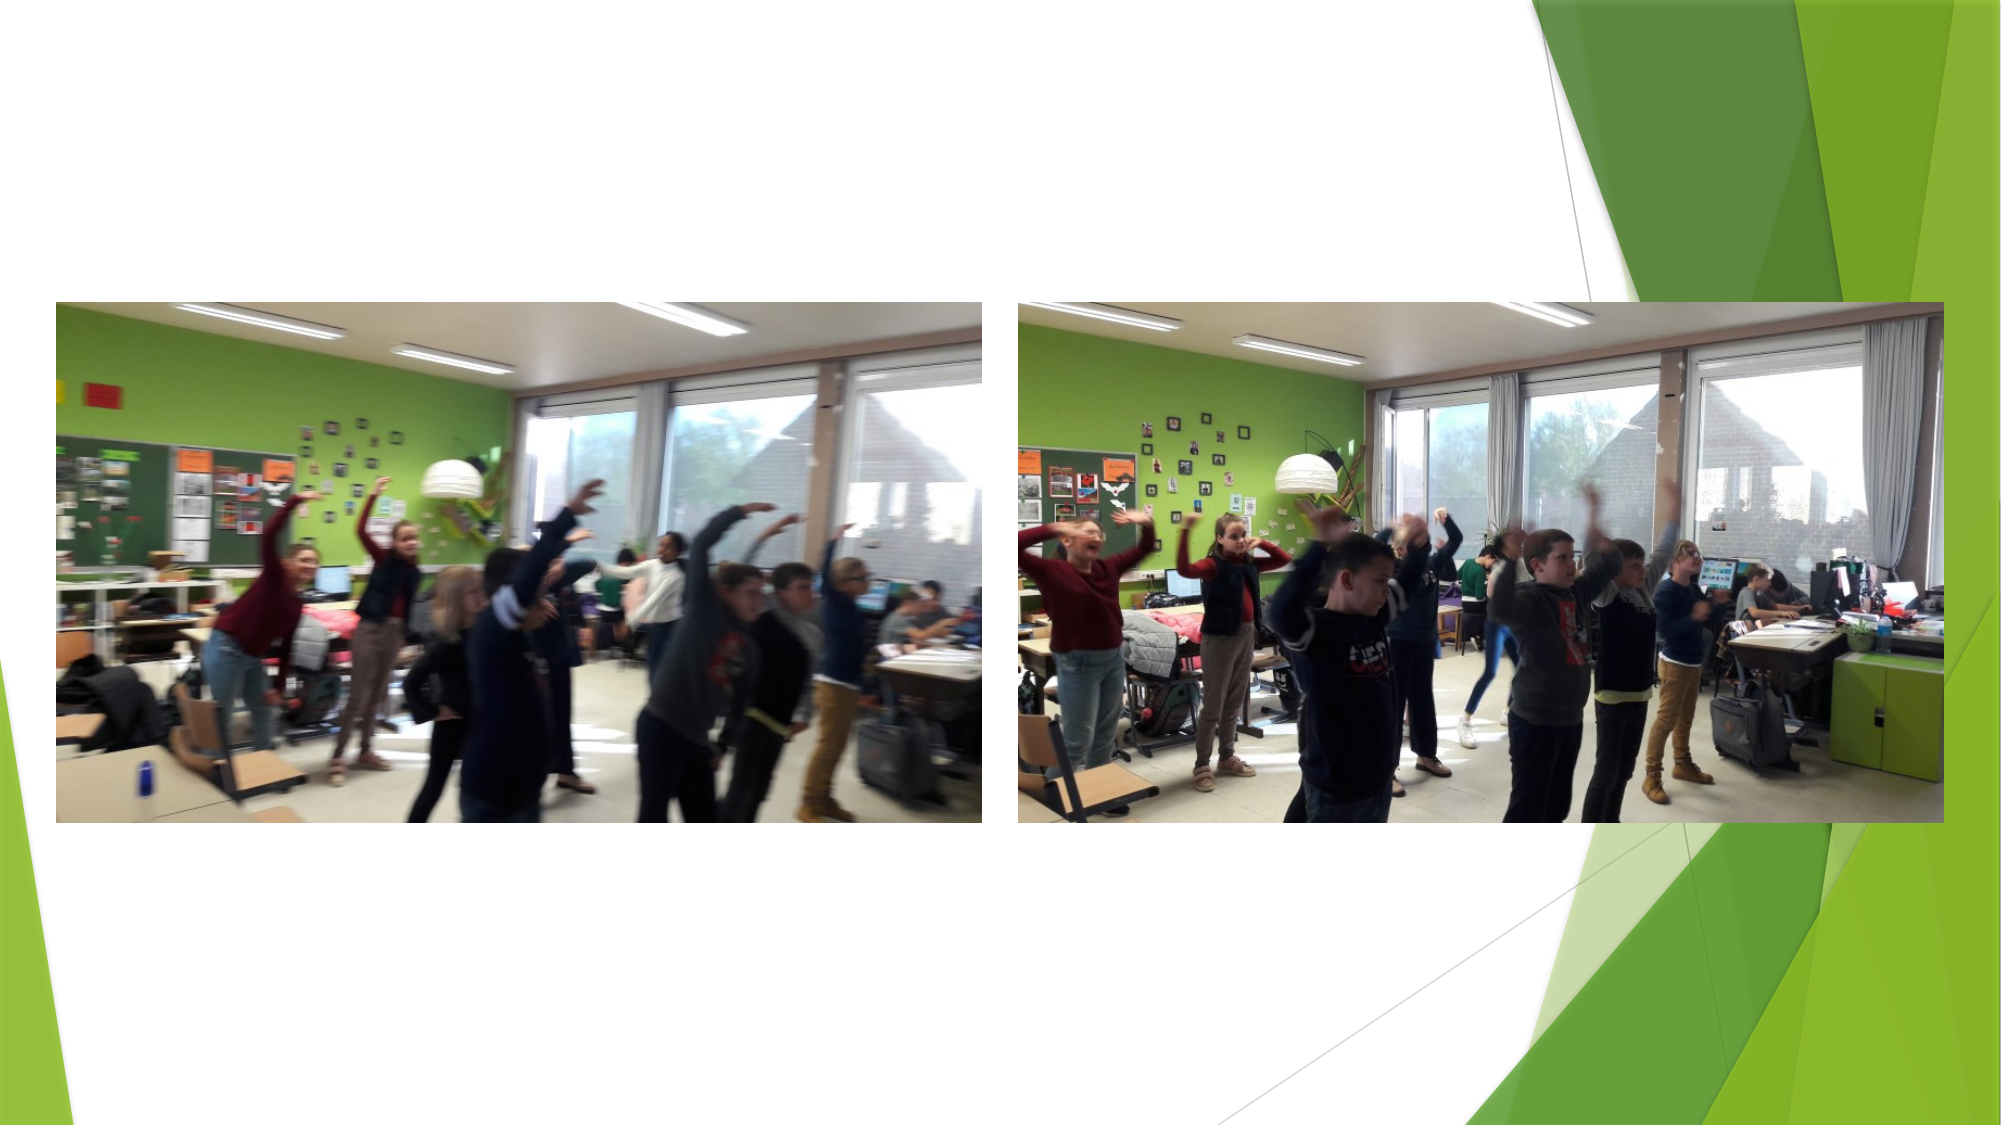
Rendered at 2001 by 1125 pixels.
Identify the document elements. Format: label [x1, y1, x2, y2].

picture [55, 301, 982, 824]
picture [1018, 301, 1945, 824]
